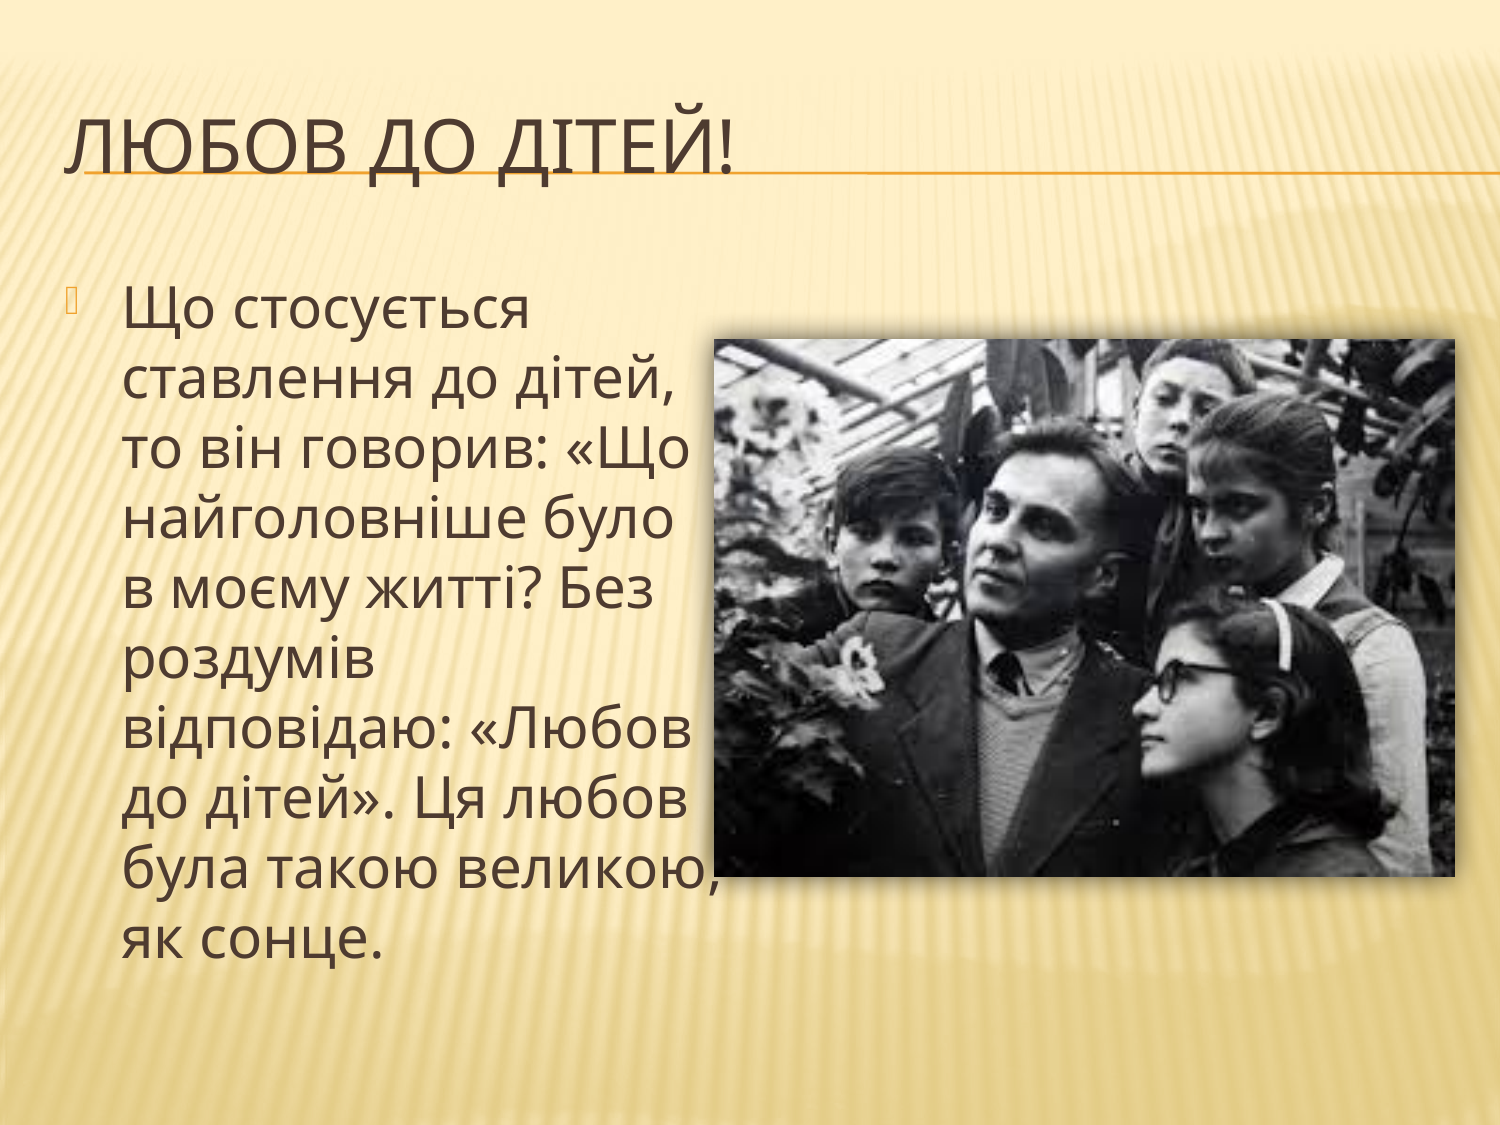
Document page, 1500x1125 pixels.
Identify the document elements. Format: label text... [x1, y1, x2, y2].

title Любов до дітей! [49, 75, 1475, 213]
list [714, 339, 1455, 877]
list Що стосується ставлення до дітей, то він говорив: «Що найголовніше було в моєму житті? Без роздумів відповідаю: «Любов до дітей». Ця любов була такою великою, як сонце. [50, 262, 738, 1038]
